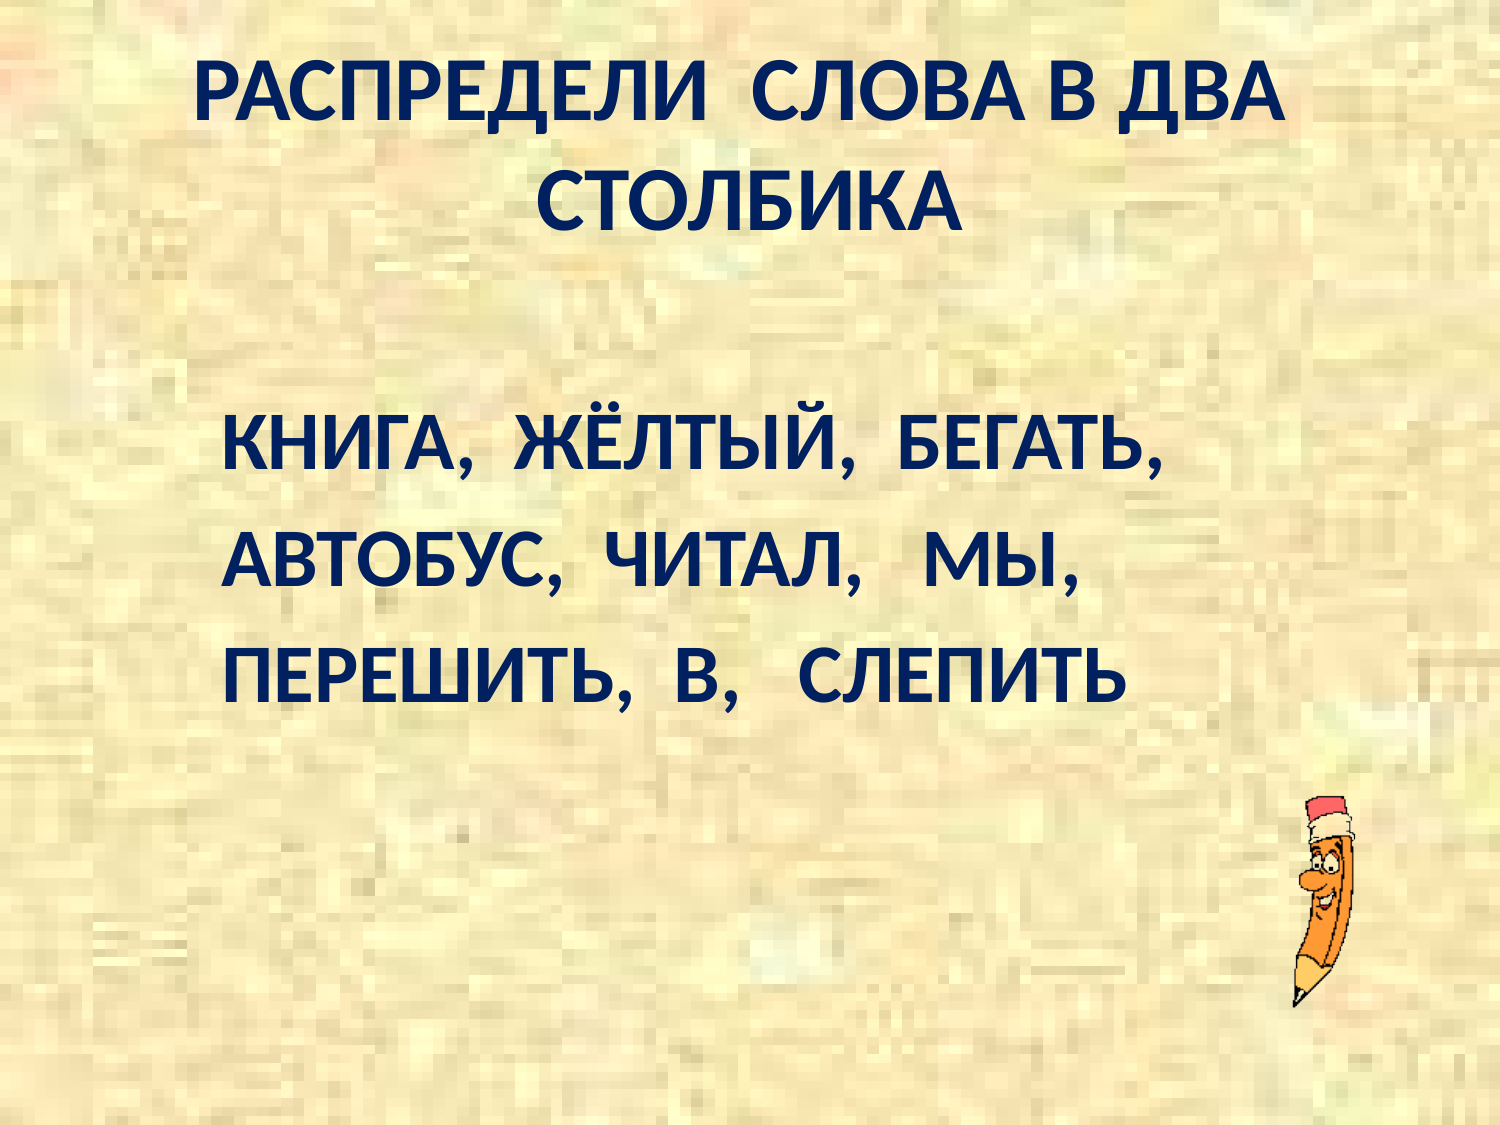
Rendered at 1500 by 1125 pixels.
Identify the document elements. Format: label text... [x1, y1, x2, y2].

picture [0, 0, 1500, 1125]
title РАСПРЕДЕЛИ СЛОВА В ДВА СТОЛБИКА [35, 45, 1465, 233]
list КНИГА, ЖЁЛТЫЙ, БЕГАТЬ, АВТОБУС, ЧИТАЛ, МЫ, ПЕРЕШИТЬ, В, СЛЕПИТЬ [75, 262, 1425, 1005]
